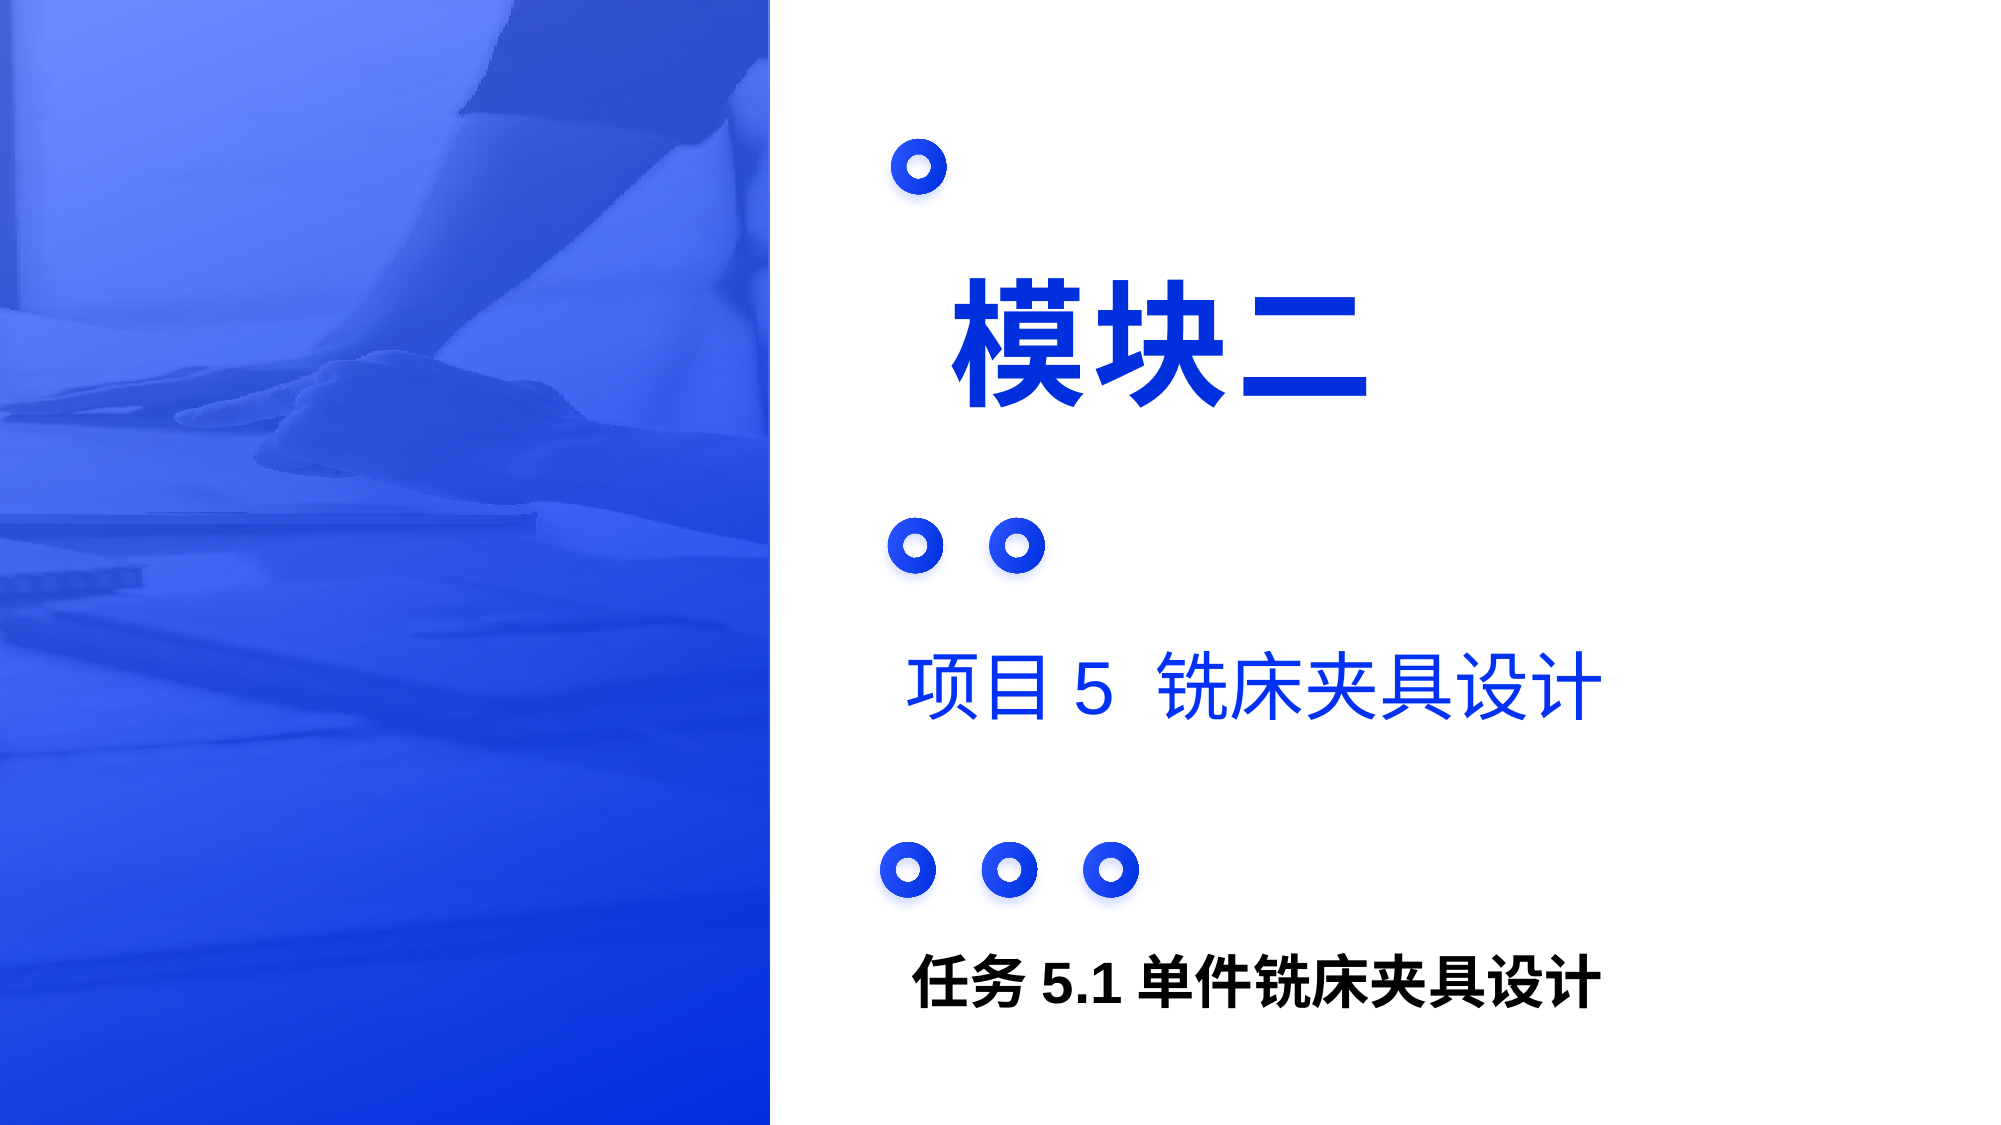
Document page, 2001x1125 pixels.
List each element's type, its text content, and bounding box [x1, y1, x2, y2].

text_box [988, 516, 1046, 575]
text_box 模块二 [934, 250, 1703, 369]
text_box [886, 516, 945, 575]
text_box [879, 841, 937, 899]
text_box [980, 841, 1039, 899]
picture [0, 0, 768, 1125]
text_box 任务5.1单件铣床夹具设计 [896, 938, 1881, 1023]
text_box [1082, 841, 1140, 899]
text_box 项目5 铣床夹具设计 [890, 587, 1847, 913]
text_box [890, 137, 948, 196]
